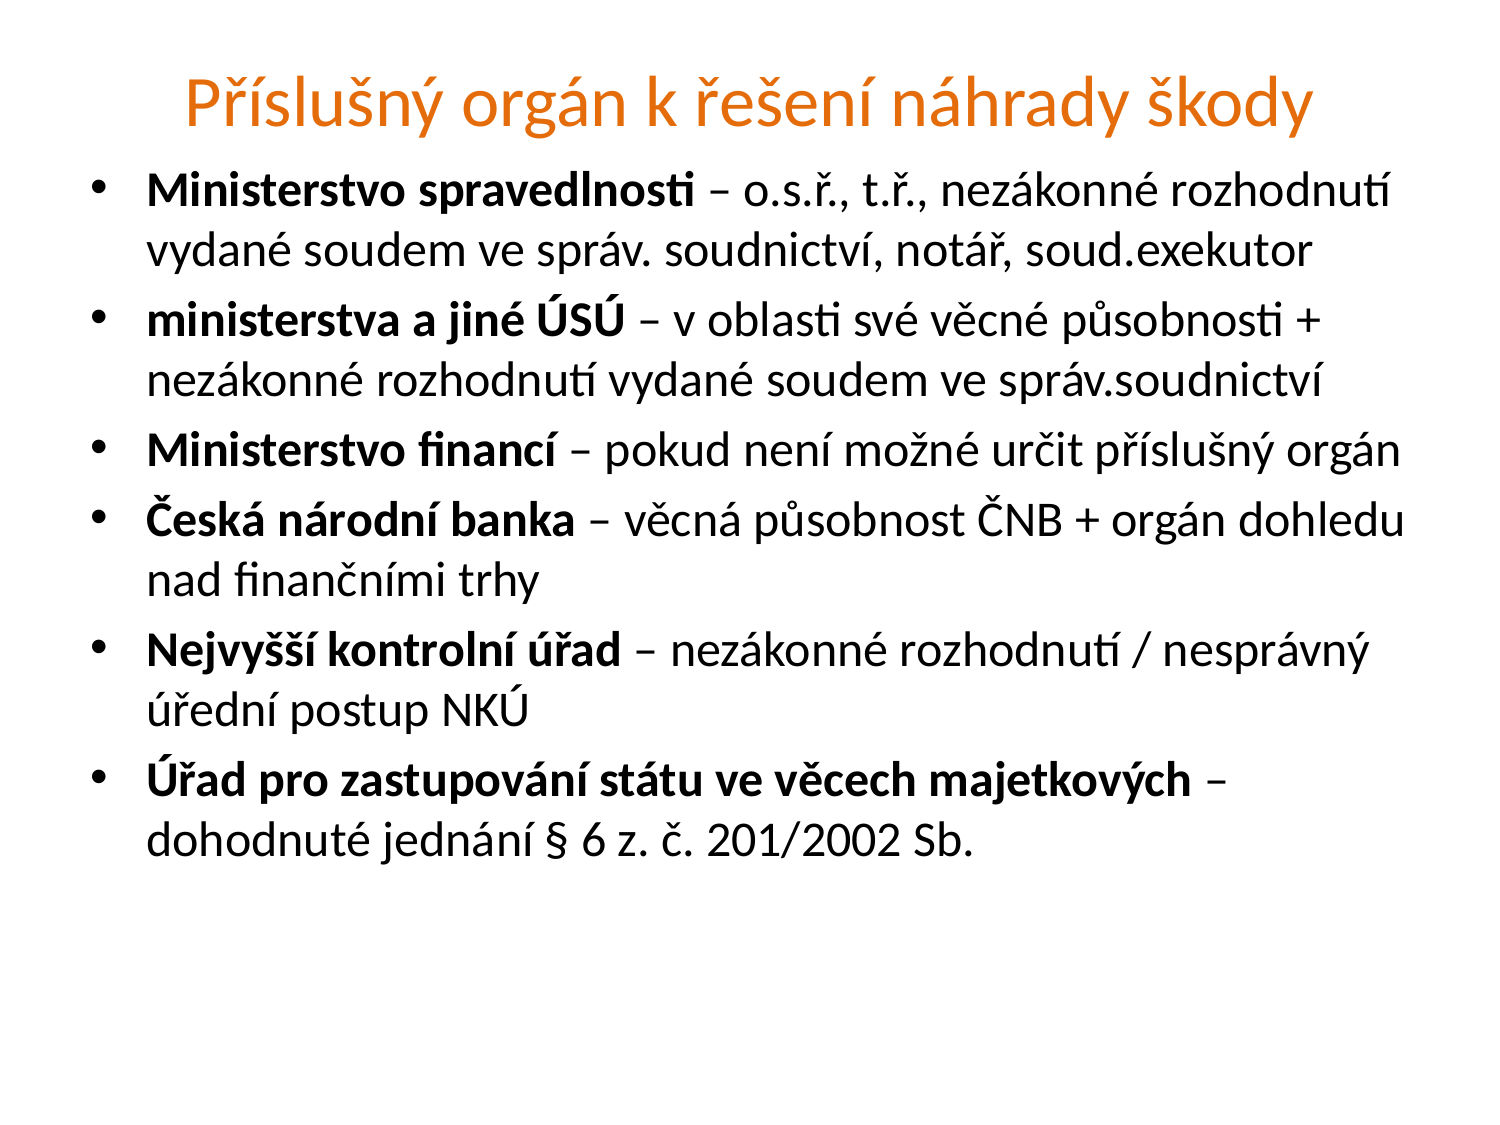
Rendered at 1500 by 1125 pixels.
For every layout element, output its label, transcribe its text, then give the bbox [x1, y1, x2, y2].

title Příslušný orgán k řešení náhrady škody [75, 45, 1425, 149]
list Ministerstvo spravedlnosti – o.s.ř., t.ř., nezákonné rozhodnutí vydané soudem ve správ. soudnictví, notář, soud.exekutor ministerstva a jiné ÚSÚ – v oblasti své věcné působnosti + nezákonné rozhodnutí vydané soudem ve správ.soudnictví Ministerstvo financí – pokud není možné určit příslušný orgán Česká národní banka – věcná působnost ČNB + orgán dohledu nad finančními trhy Nejvyšší kontrolní úřad – nezákonné rozhodnutí / nesprávný úřední postup NKÚ Úřad pro zastupování státu ve věcech majetkových – dohodnuté jednání § 6 z. č. 201/2002 Sb. [75, 149, 1425, 1083]
